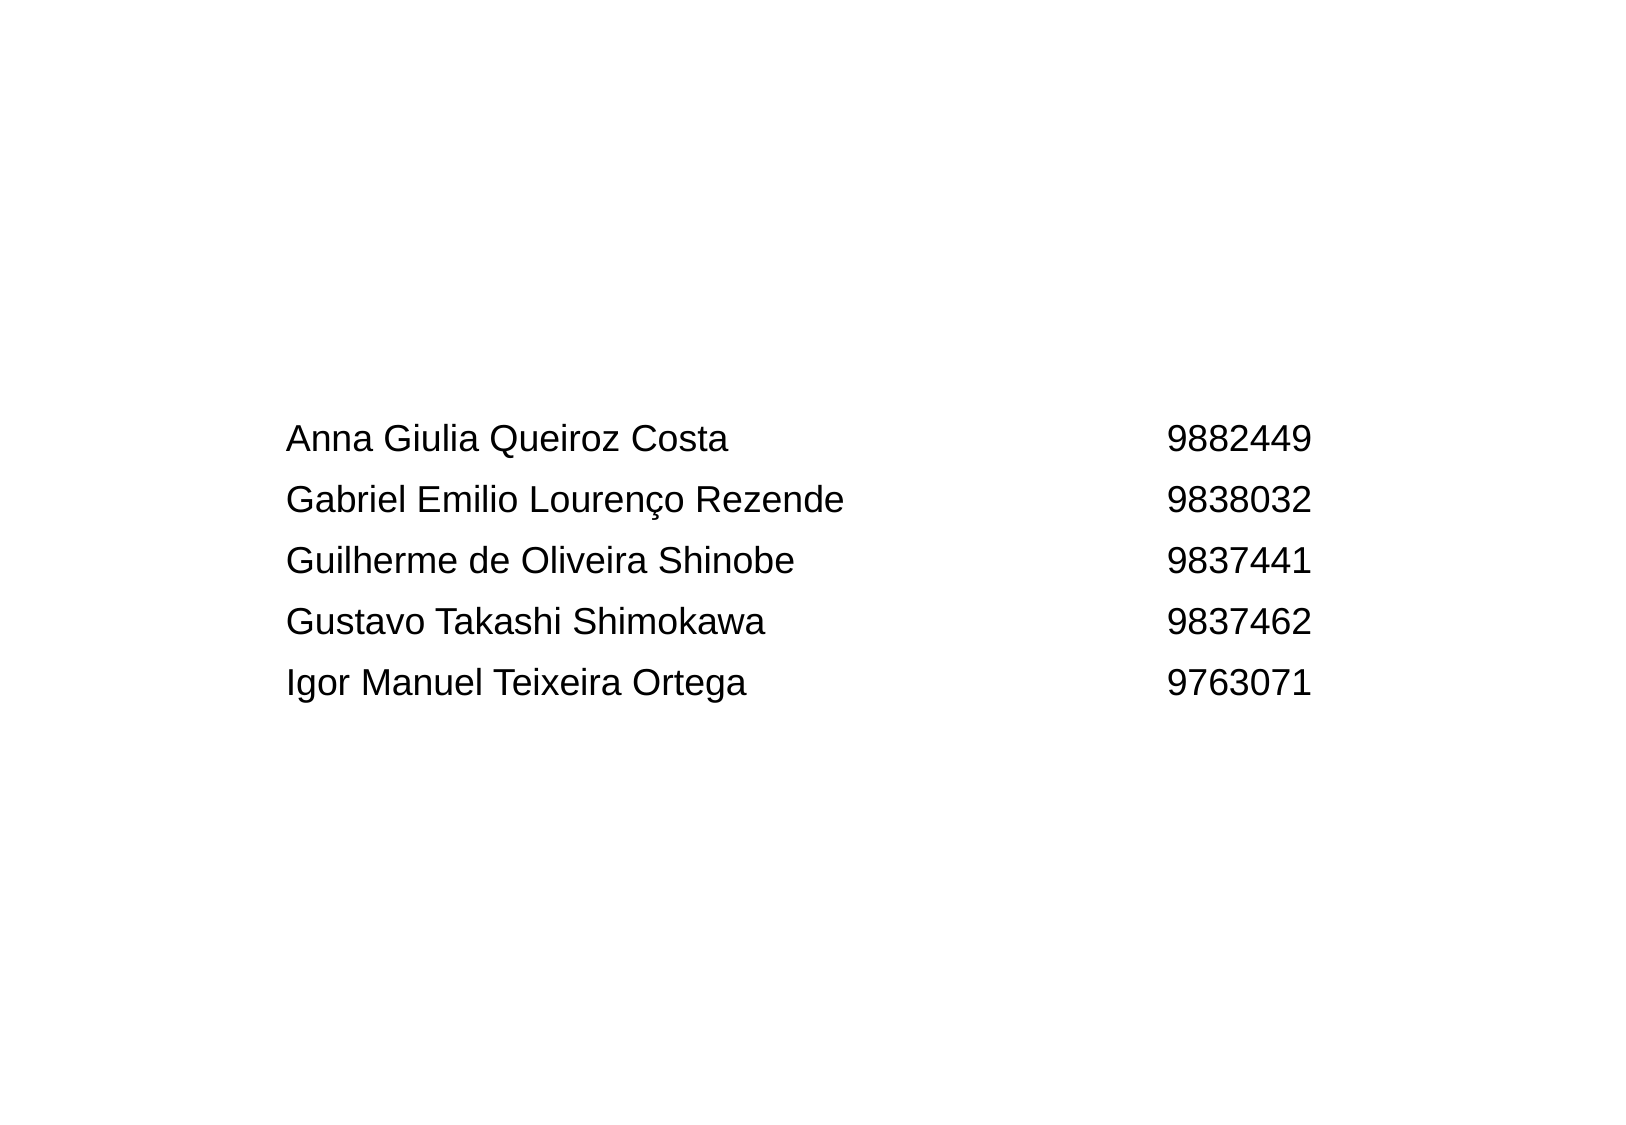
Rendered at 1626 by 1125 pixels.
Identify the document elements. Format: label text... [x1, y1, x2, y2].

table_header 9882449 [1153, 411, 1353, 468]
table_cell 9838032 [1153, 474, 1353, 531]
table_cell Guilherme de Oliveira Shinobe [272, 533, 1151, 592]
table_cell 9837441 [1153, 533, 1353, 592]
table_cell 9837462 [1153, 594, 1353, 654]
table_header Anna Giulia Queiroz Costa [272, 411, 1151, 468]
table_cell 9763071 [1152, 654, 1354, 715]
table_cell Igor Manuel Teixeira Ortega [272, 655, 1152, 714]
table_cell Gustavo Takashi Shimokawa [272, 594, 1151, 653]
table_cell Gabriel Emilio Lourenço Rezende [272, 474, 1151, 531]
